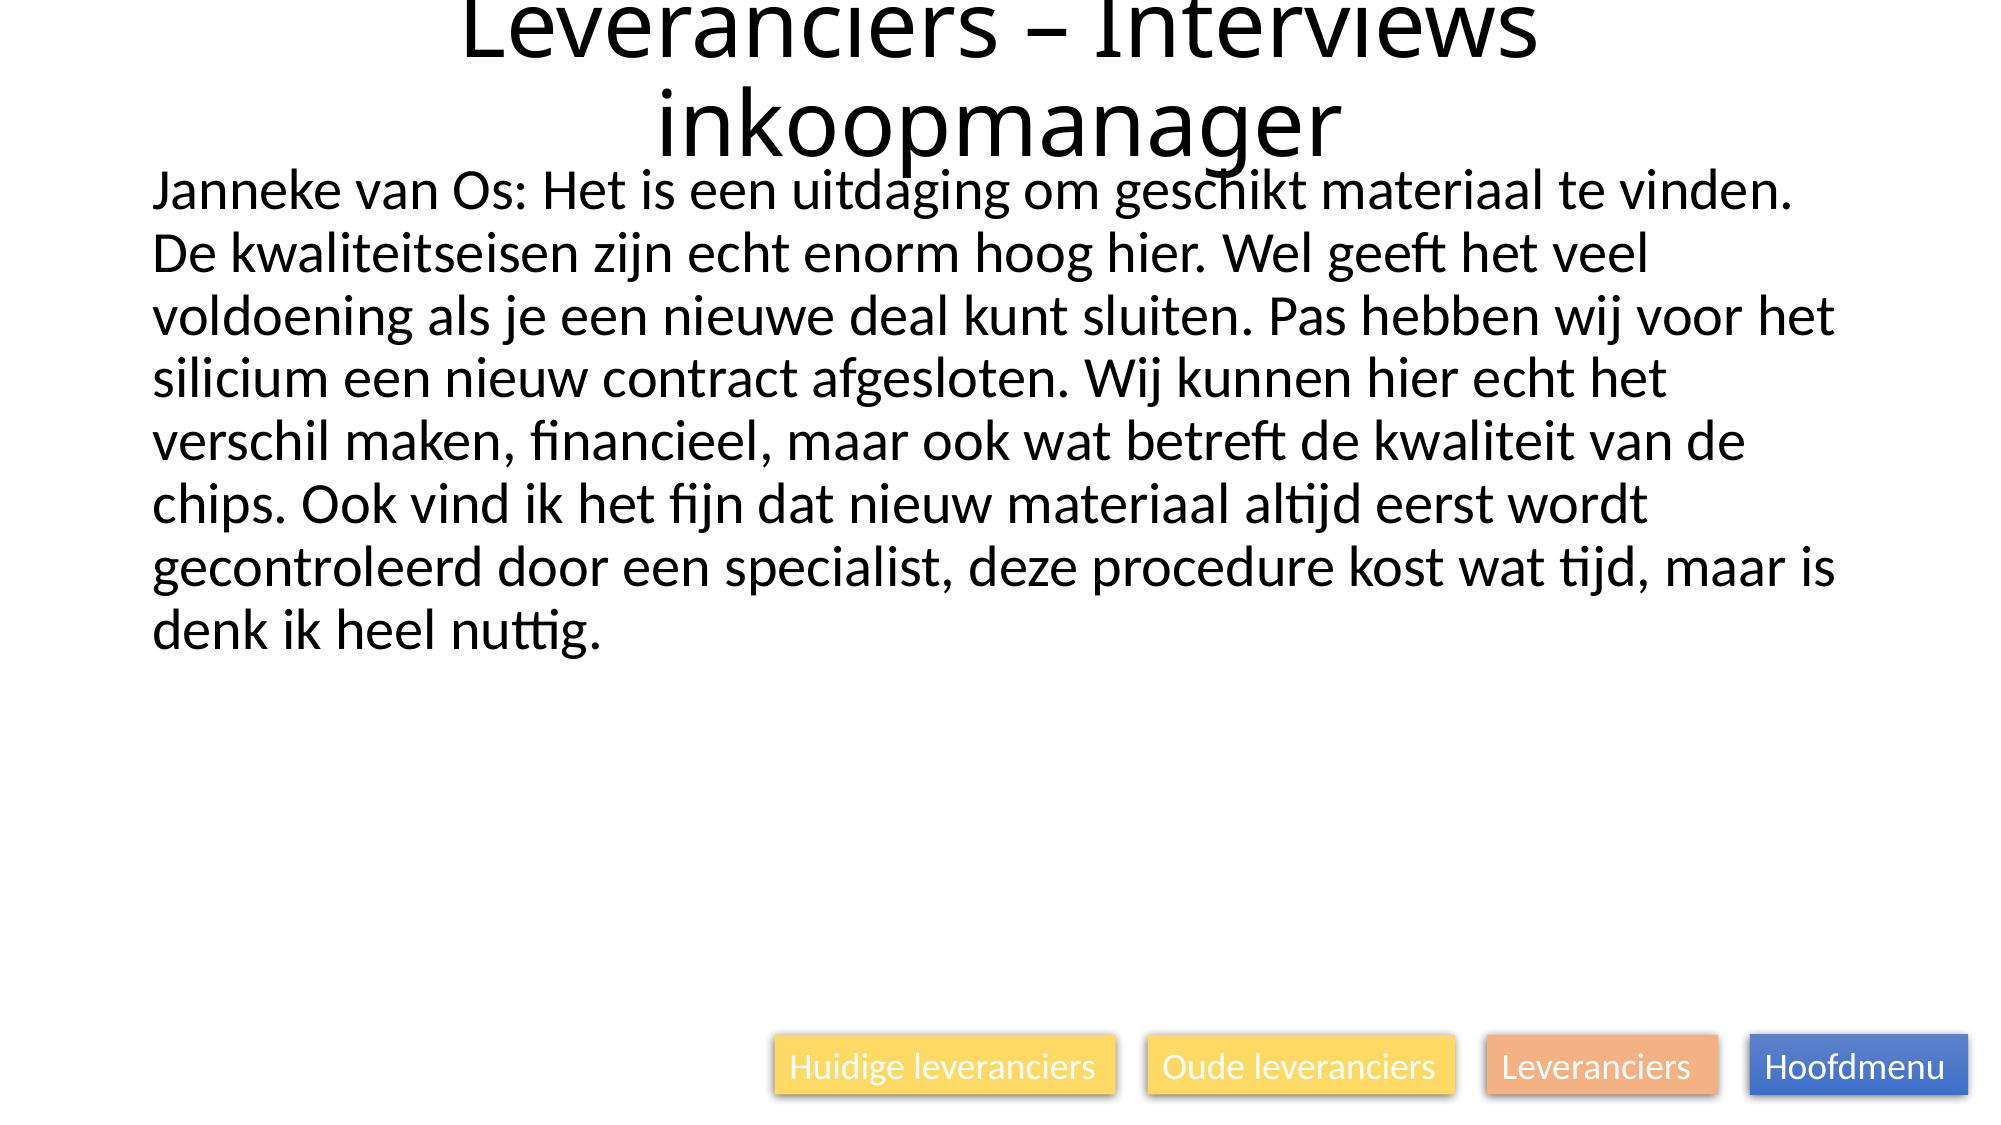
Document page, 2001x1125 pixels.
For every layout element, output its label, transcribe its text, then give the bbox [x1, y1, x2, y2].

title Leveranciers – Interviews inkoopmanager [137, 3, 1863, 152]
text_box Leveranciers [1486, 1034, 1719, 1095]
list Janneke van Os: Het is een uitdaging om geschikt materiaal te vinden. De kwaliteitseisen zijn echt enorm hoog hier. Wel geeft het veel voldoening als je een nieuwe deal kunt sluiten. Pas hebben wij voor het silicium een nieuw contract afgesloten. Wij kunnen hier echt het verschil maken, financieel, maar ook wat betreft de kwaliteit van de chips. Ook vind ik het fijn dat nieuw materiaal altijd eerst wordt gecontroleerd door een specialist, deze procedure kost wat tijd, maar is denk ik heel nuttig. [137, 152, 1863, 1014]
text_box Oude leveranciers [1147, 1034, 1456, 1095]
text_box Hoofdmenu [1749, 1034, 1969, 1095]
text_box Huidige leveranciers [774, 1034, 1116, 1095]
